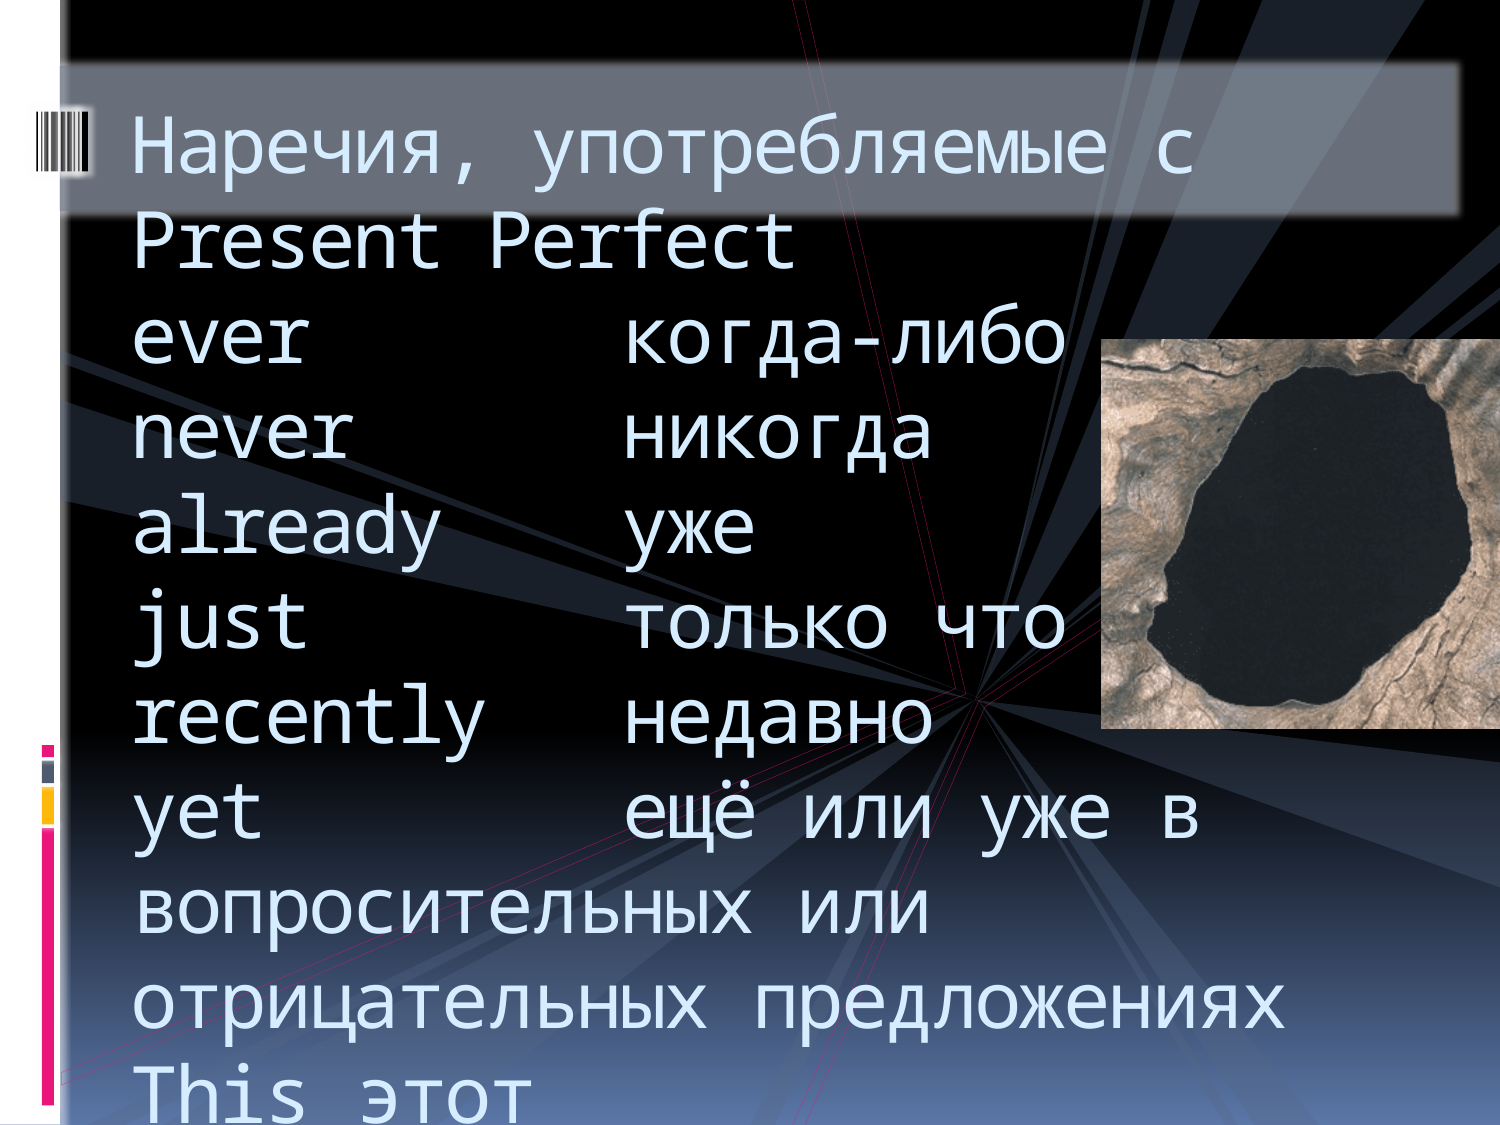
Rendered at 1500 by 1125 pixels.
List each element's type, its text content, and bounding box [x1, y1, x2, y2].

picture [1101, 339, 1500, 729]
title Наречия, употребляемые с Present Perfect ever когда-либо never никогда already уже just только что recently недавно yet ещё или уже в вопросительных или отрицательных предложениях This этот [115, 83, 1454, 212]
